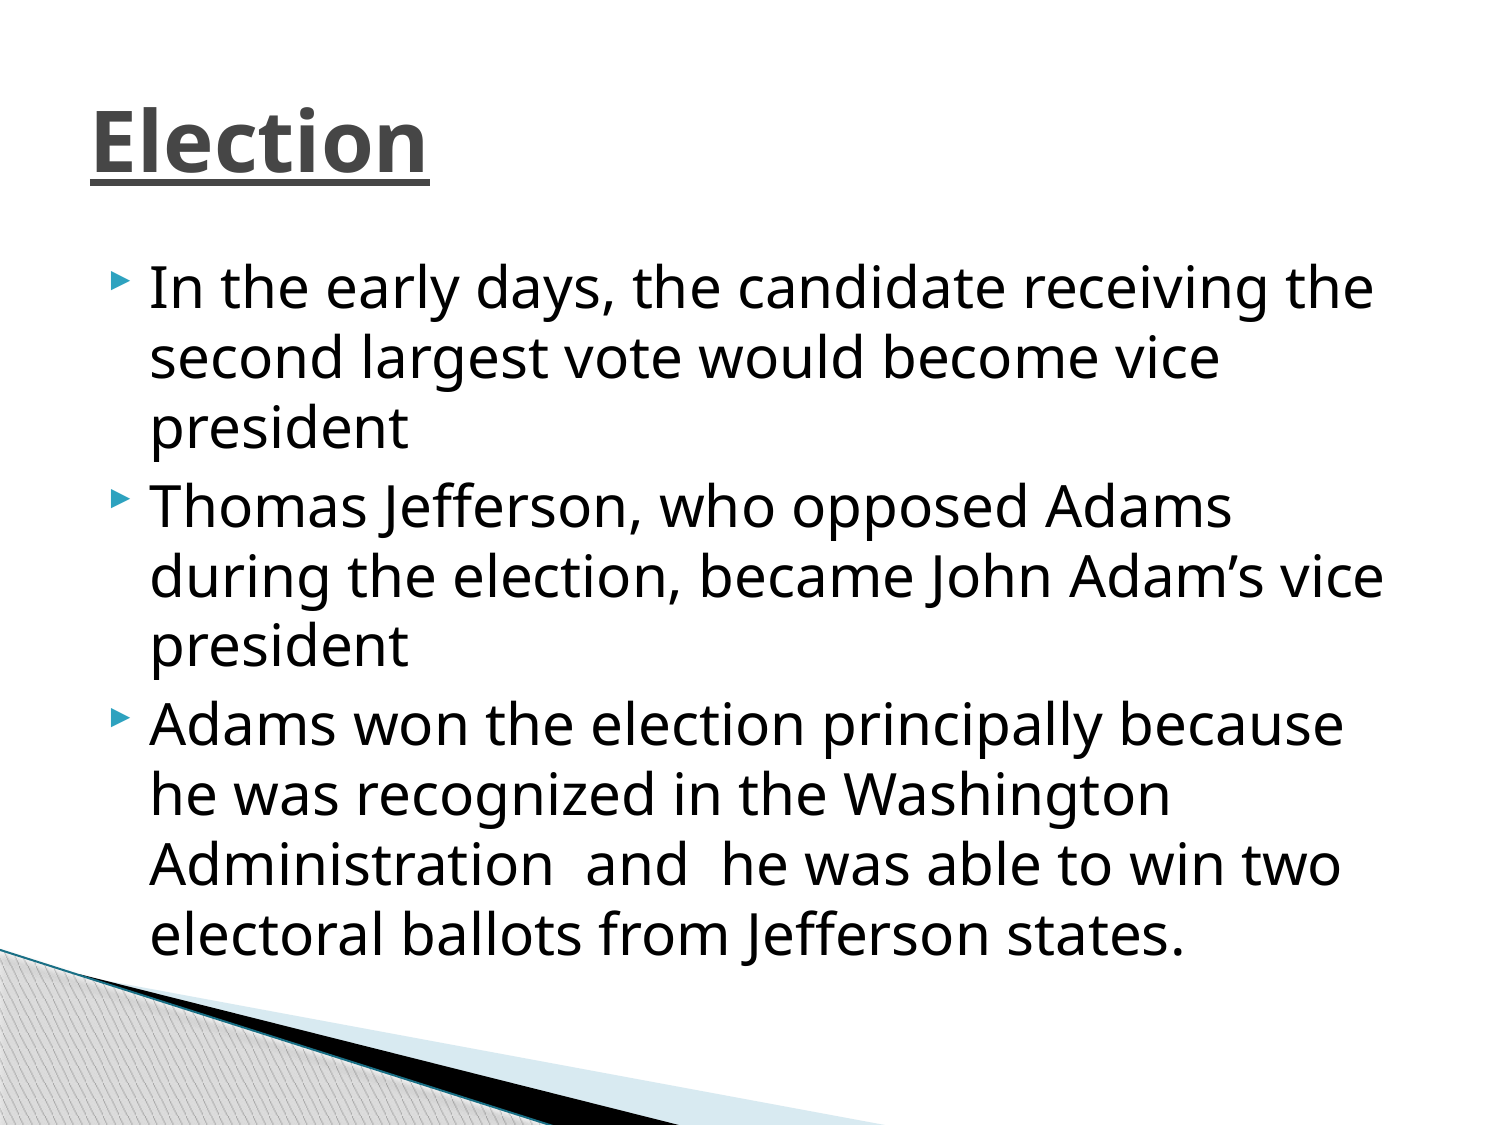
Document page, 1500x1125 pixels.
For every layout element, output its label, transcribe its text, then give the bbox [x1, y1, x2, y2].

list In the early days, the candidate receiving the second largest vote would become vice president Thomas Jefferson, who opposed Adams during the election, became John Adam’s vice president Adams won the election principally because he was recognized in the Washington Administration and he was able to win two electoral ballots from Jefferson states. [75, 243, 1425, 986]
title Election [75, 45, 1425, 233]
